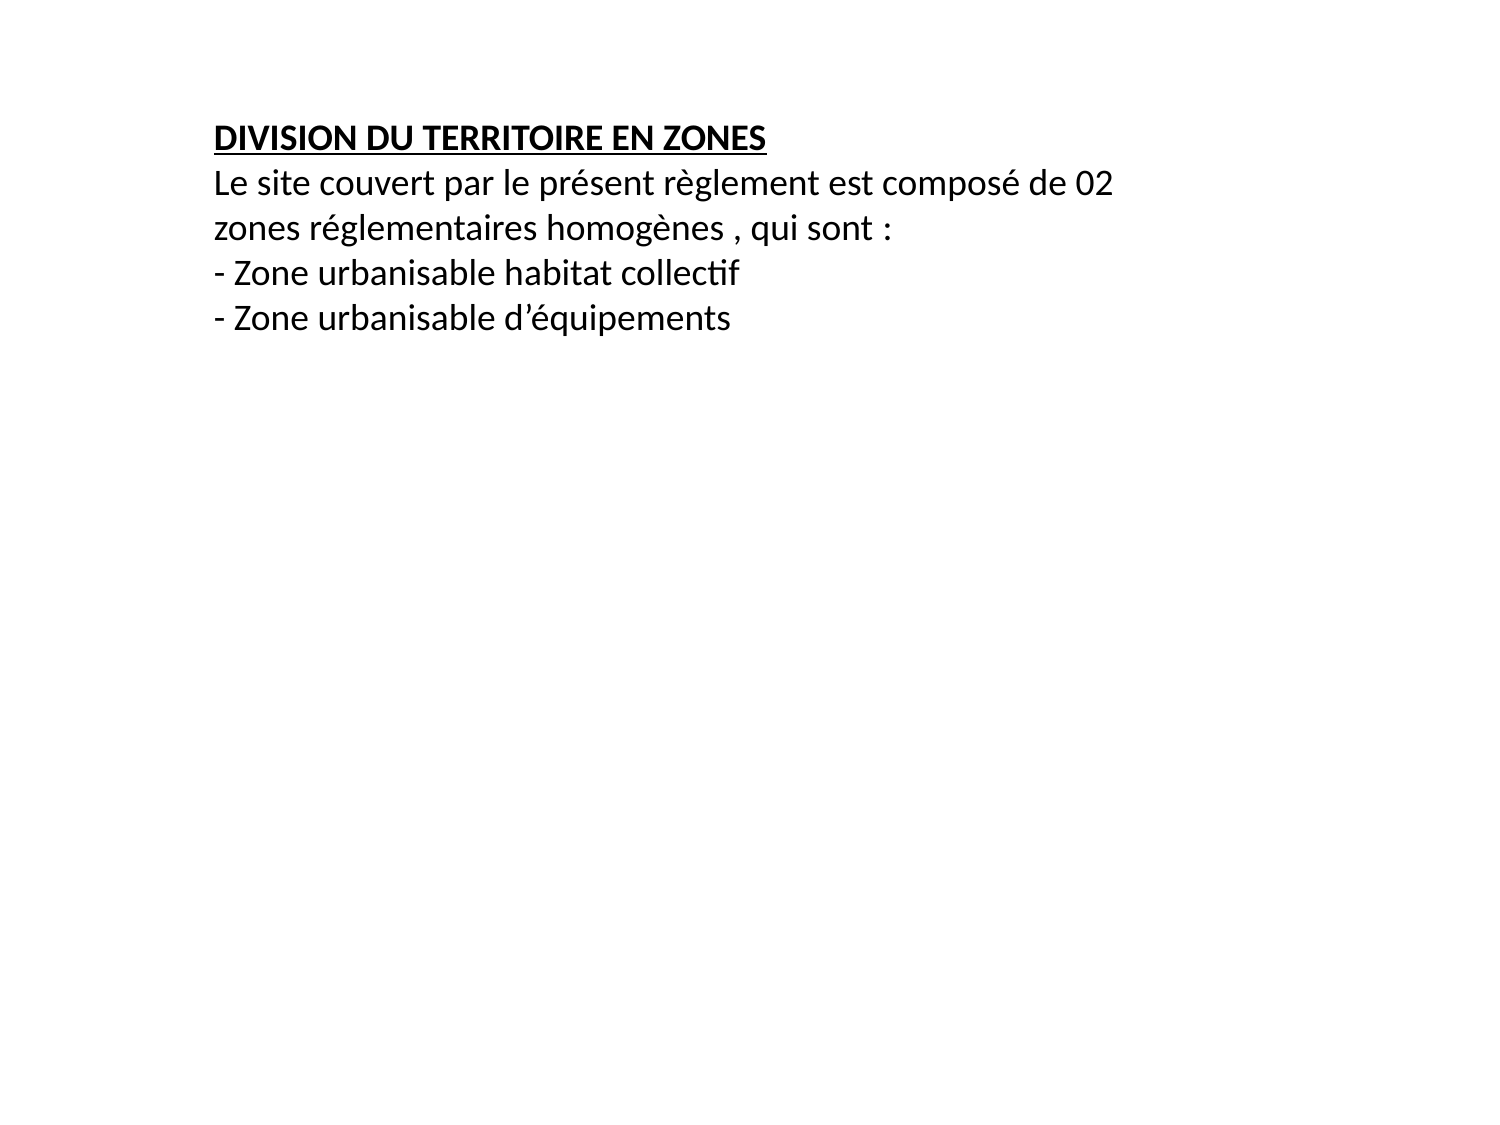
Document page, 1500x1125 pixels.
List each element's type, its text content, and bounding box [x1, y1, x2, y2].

text_box DIVISION DU TERRITOIRE EN ZONES Le site couvert par le présent règlement est composé de 02 zones réglementaires homogènes , qui sont : - Zone urbanisable habitat collectif - Zone urbanisable d’équipements [199, 105, 1209, 391]
